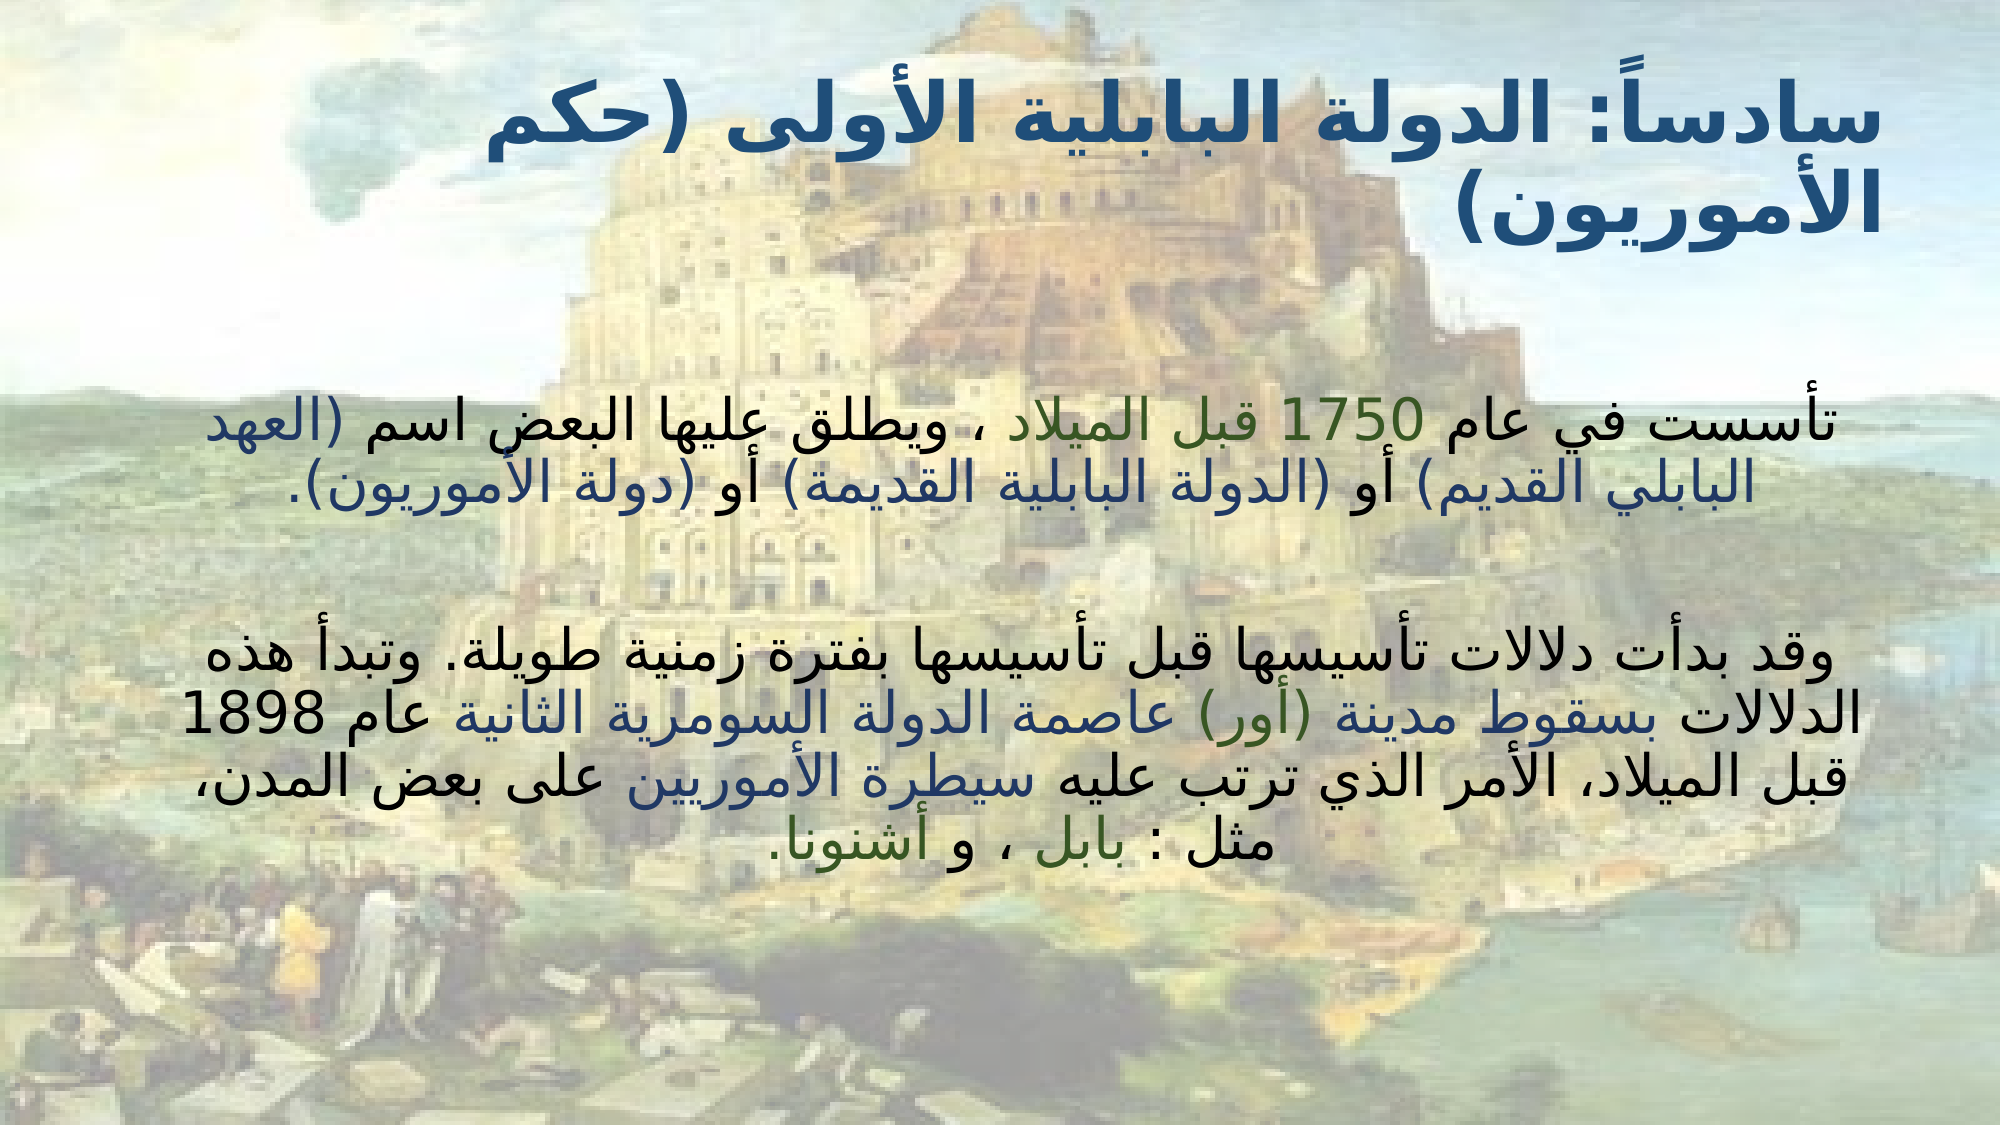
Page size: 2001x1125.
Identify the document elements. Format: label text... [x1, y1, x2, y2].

title سادساً: الدولة البابلية الأولى (حكم الأموريون) [56, 51, 1902, 269]
list تأسست في عام 1750 قبل الميلاد ، ويطلق عليها البعض اسم (العهد البابلي القديم) أو (الدولة البابلية القديمة) أو (دولة الأموريون). وقد بدأت دلالات تأسيسها قبل تأسيسها بفترة زمنية طويلة. وتبدأ هذه الدلالات بسقوط مدينة (أور) عاصمة الدولة السومرية الثانية عام 1898 قبل الميلاد، الأمر الذي ترتب عليه سيطرة الأموريين على بعض المدن، مثل : بابل ، و أشنونا. [159, 382, 1885, 1125]
